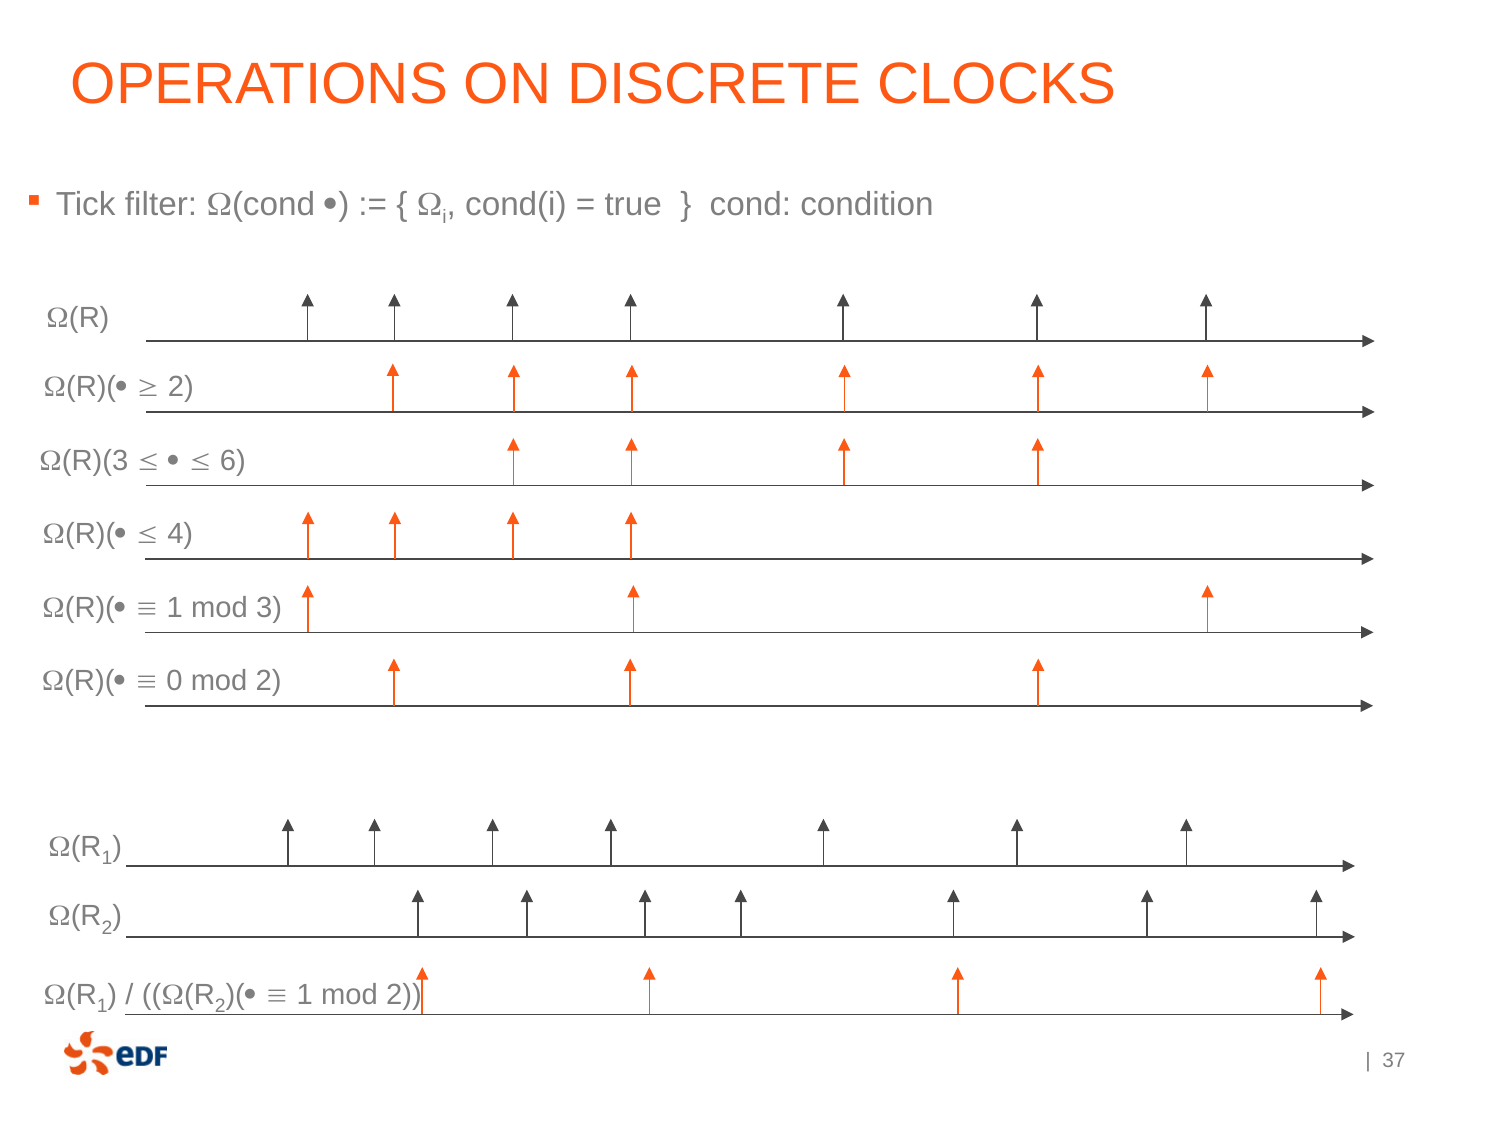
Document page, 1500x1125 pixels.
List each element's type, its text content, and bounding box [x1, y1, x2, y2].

picture [64, 1031, 167, 1075]
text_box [29, 290, 1376, 1015]
title Operations on discrete clocks [64, 45, 1436, 185]
list Tick filter: (cond ) := { i, cond(i) = true } cond: condition [20, 182, 1391, 980]
